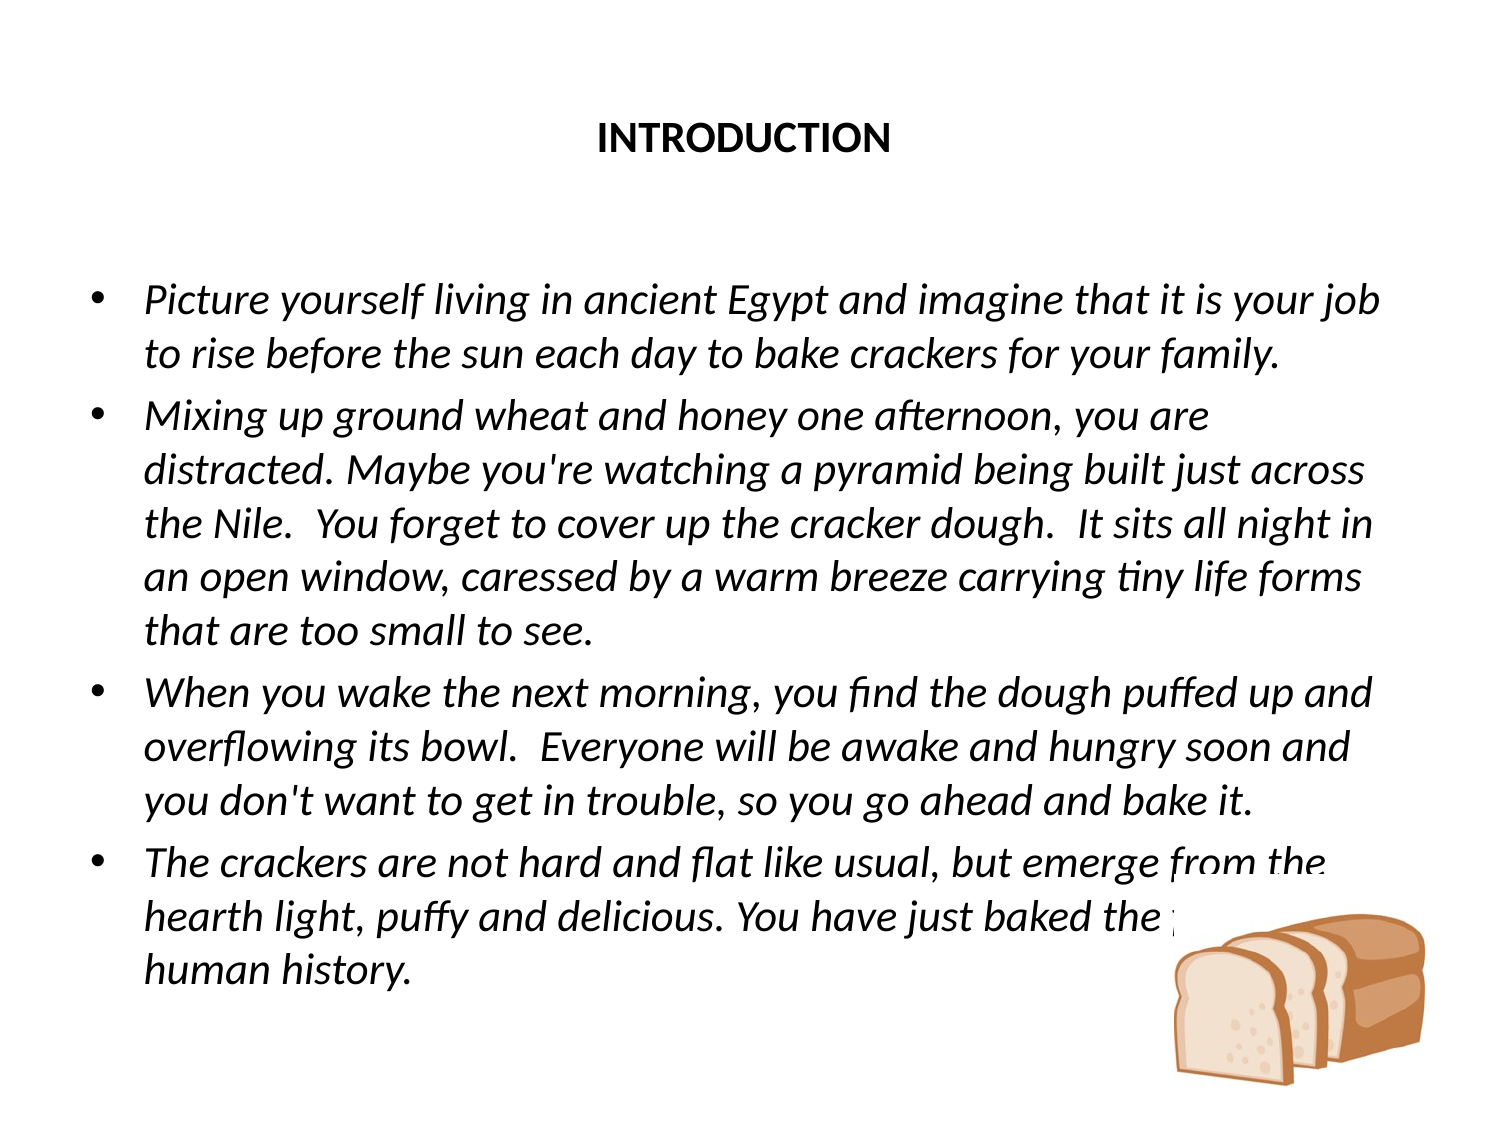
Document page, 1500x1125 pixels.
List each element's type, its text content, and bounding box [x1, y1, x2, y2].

list Picture yourself living in ancient Egypt and imagine that it is your job to rise before the sun each day to bake crackers for your family. Mixing up ground wheat and honey one afternoon, you are distracted. Maybe you're watching a pyramid being built just across the Nile. You forget to cover up the cracker dough. It sits all night in an open window, caressed by a warm breeze carrying tiny life forms that are too small to see. When you wake the next morning, you find the dough puffed up and overflowing its bowl. Everyone will be awake and hungry soon and you don't want to get in trouble, so you go ahead and bake it. The crackers are not hard and flat like usual, but emerge from the hearth light, puffy and delicious. You have just baked the first bread in human history. [75, 262, 1425, 1005]
title INTRODUCTION [44, 99, 1445, 225]
picture [1173, 873, 1426, 1125]
